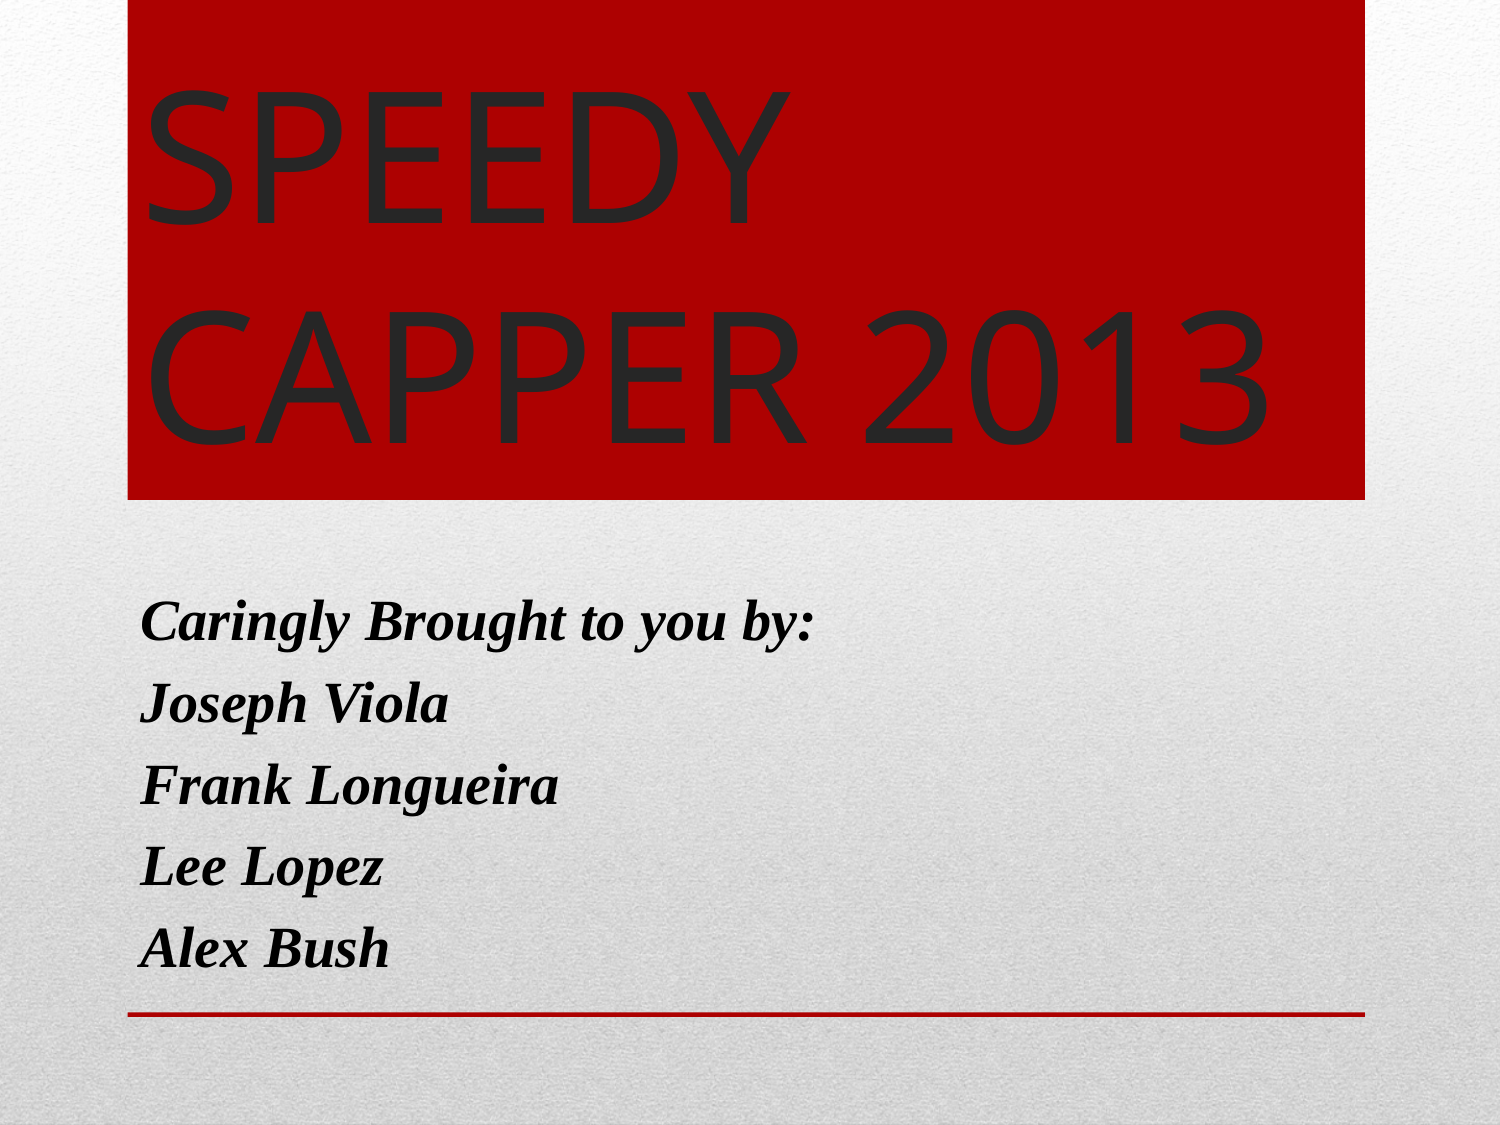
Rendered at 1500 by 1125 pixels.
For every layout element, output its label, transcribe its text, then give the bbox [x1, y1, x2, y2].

title SPEEDY CAPPER 2013 [125, 62, 1338, 488]
subtitle Caringly Brought to you by: Joseph Viola Frank Longueira Lee Lopez Alex Bush [125, 575, 1250, 1000]
